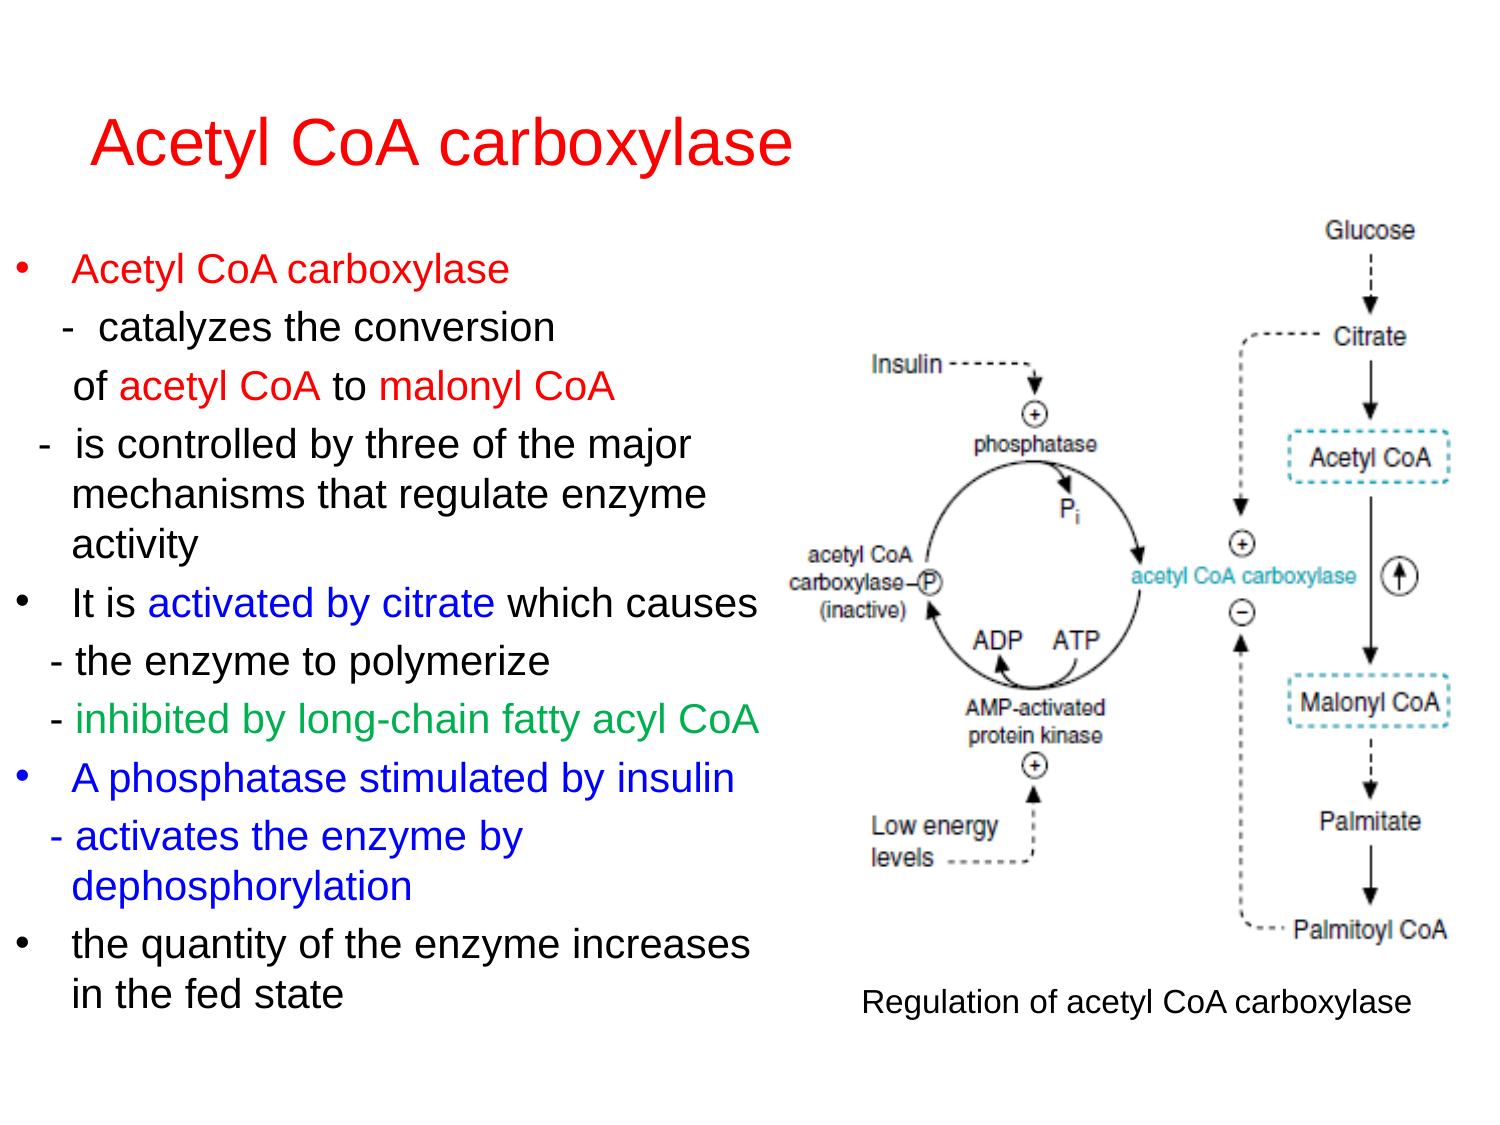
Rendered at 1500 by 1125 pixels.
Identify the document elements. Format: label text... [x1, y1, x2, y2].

title Acetyl CoA carboxylase [75, 45, 1425, 233]
list Acetyl CoA carboxylase - catalyzes the conversion of acetyl CoA to malonyl CoA - is controlled by three of the major mechanisms that regulate enzyme activity It is activated by citrate which causes - the enzyme to polymerize - inhibited by long-chain fatty acyl CoA A phosphatase stimulated by insulin - activates the enzyme by dephosphorylation the quantity of the enzyme increases in the fed state [0, 234, 797, 1067]
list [784, 210, 1466, 950]
text_box Regulation of acetyl CoA carboxylase [846, 972, 1429, 1028]
